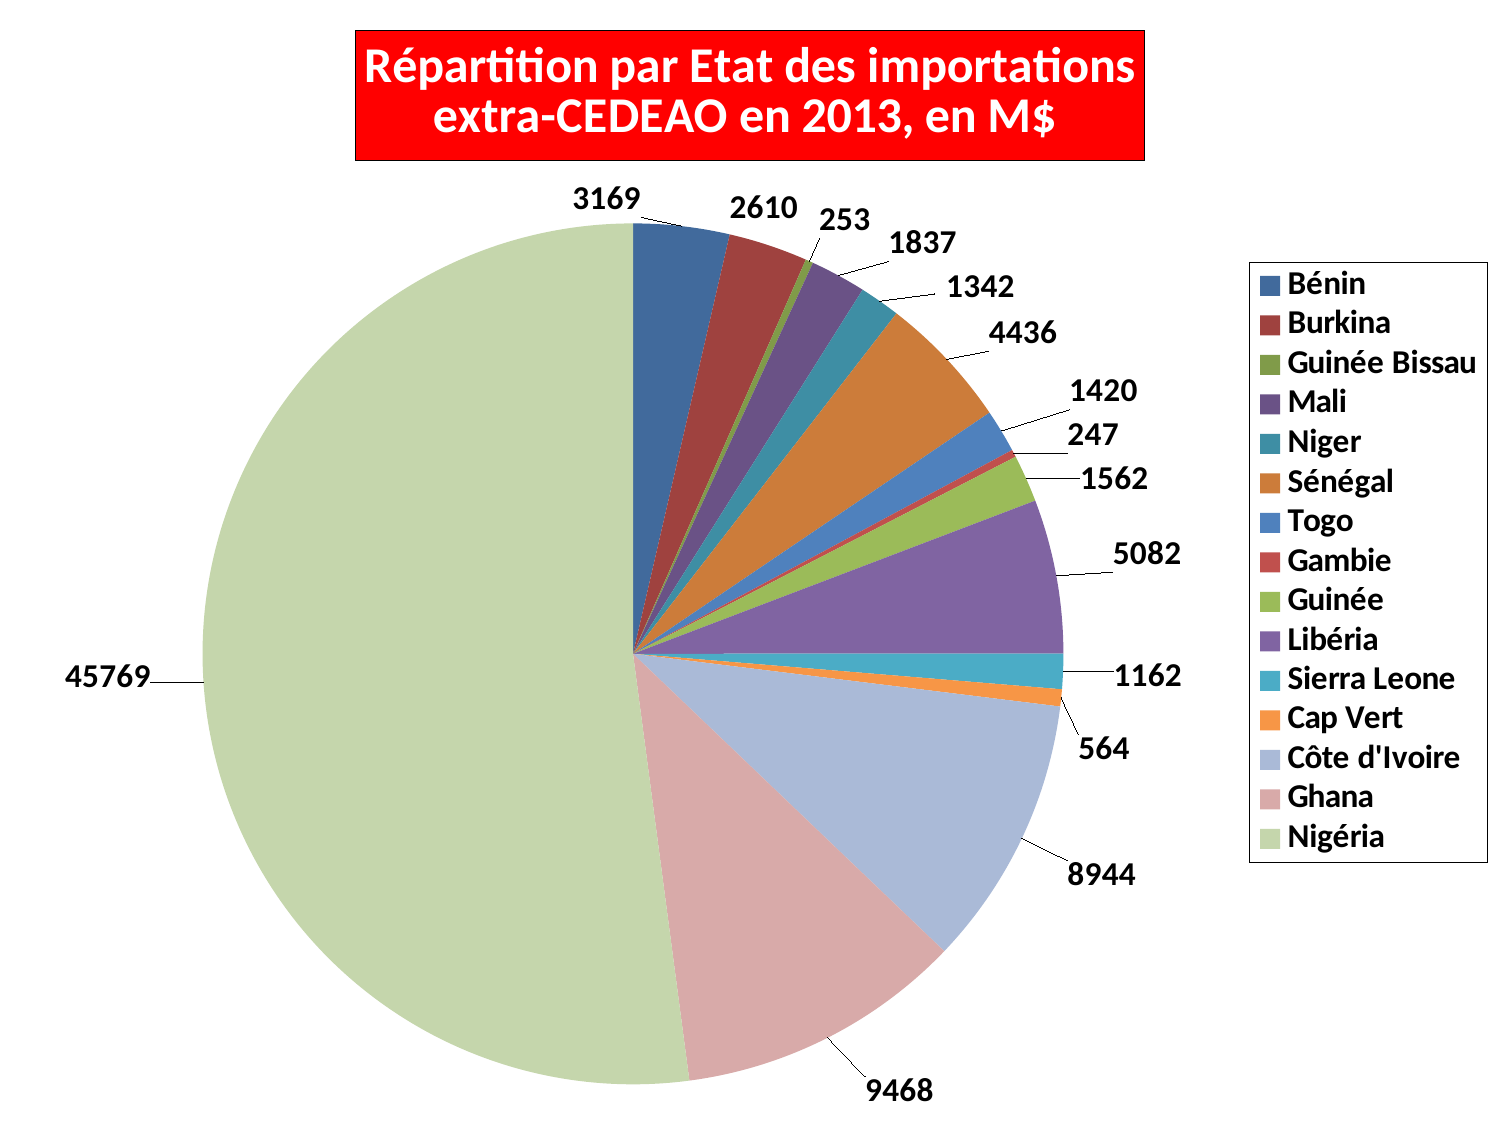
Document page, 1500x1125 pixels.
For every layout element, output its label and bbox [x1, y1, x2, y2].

chart [0, 0, 1500, 1125]
